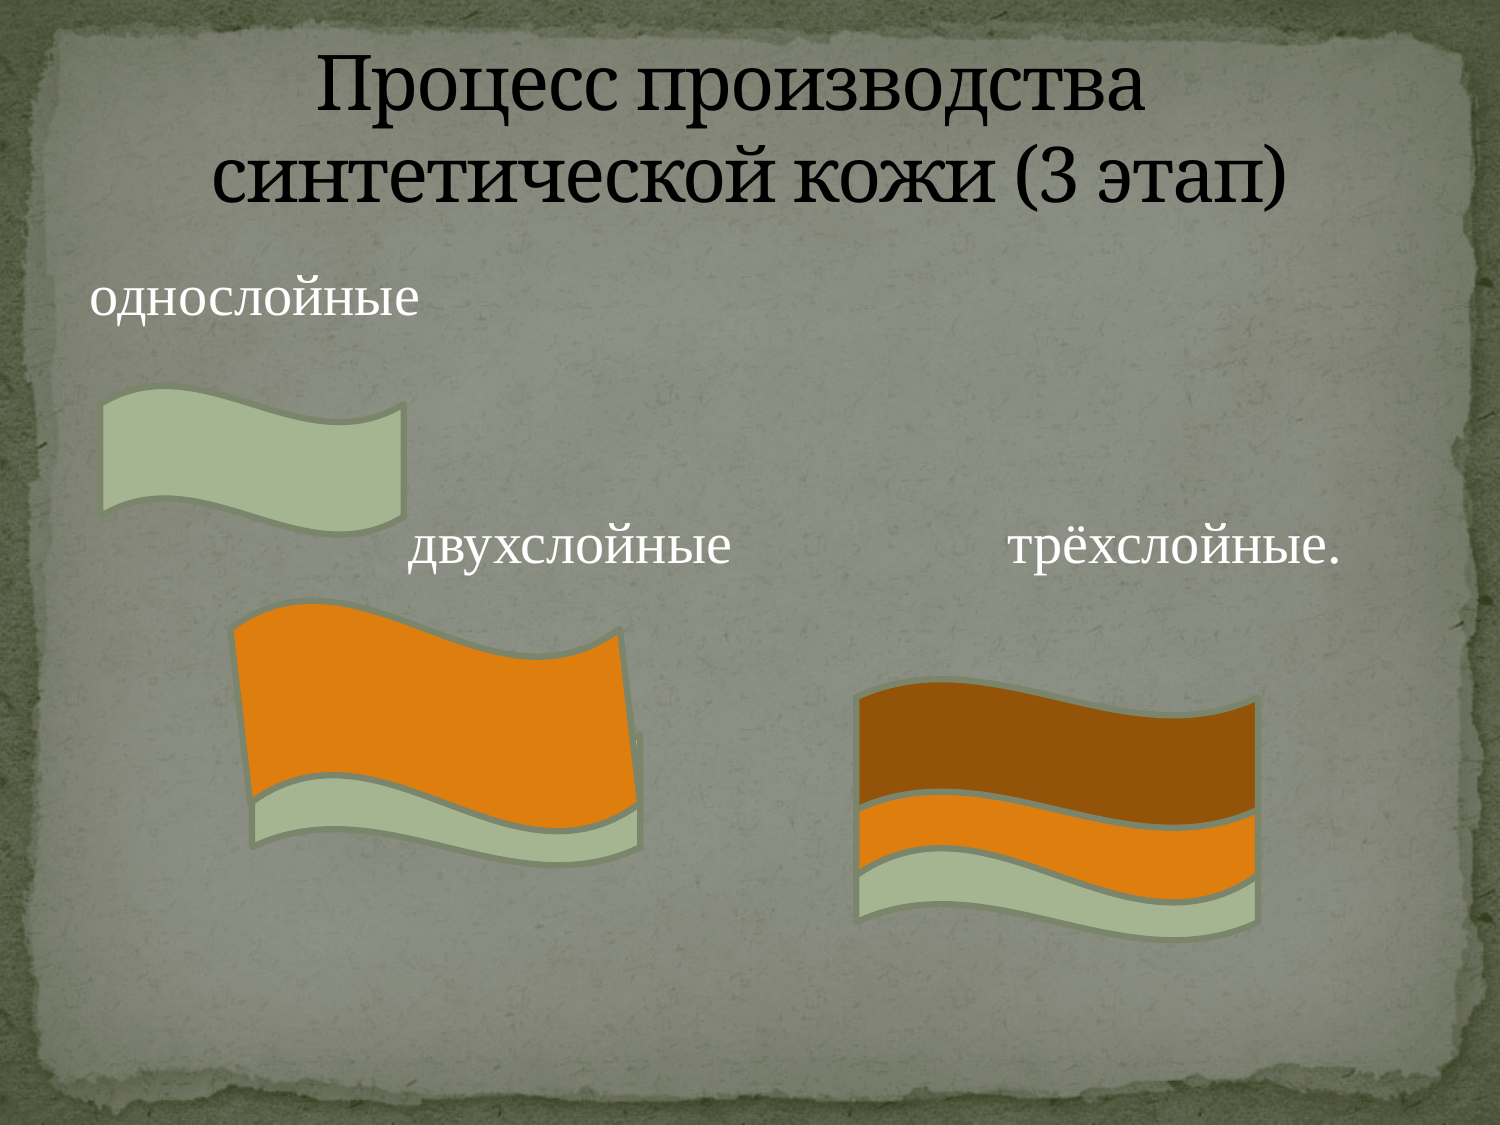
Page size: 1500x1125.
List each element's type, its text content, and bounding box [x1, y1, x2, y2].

title Процесс производства синтетической кожи (3 этап) [74, 24, 1425, 225]
text_box [636, 731, 644, 801]
text_box [853, 852, 1262, 944]
text_box [853, 795, 1262, 906]
text_box [97, 382, 407, 538]
list однослойные двухслойные трёхслойные. [75, 249, 1425, 1000]
text_box [853, 676, 1262, 831]
text_box [248, 779, 644, 869]
text_box [227, 597, 644, 835]
